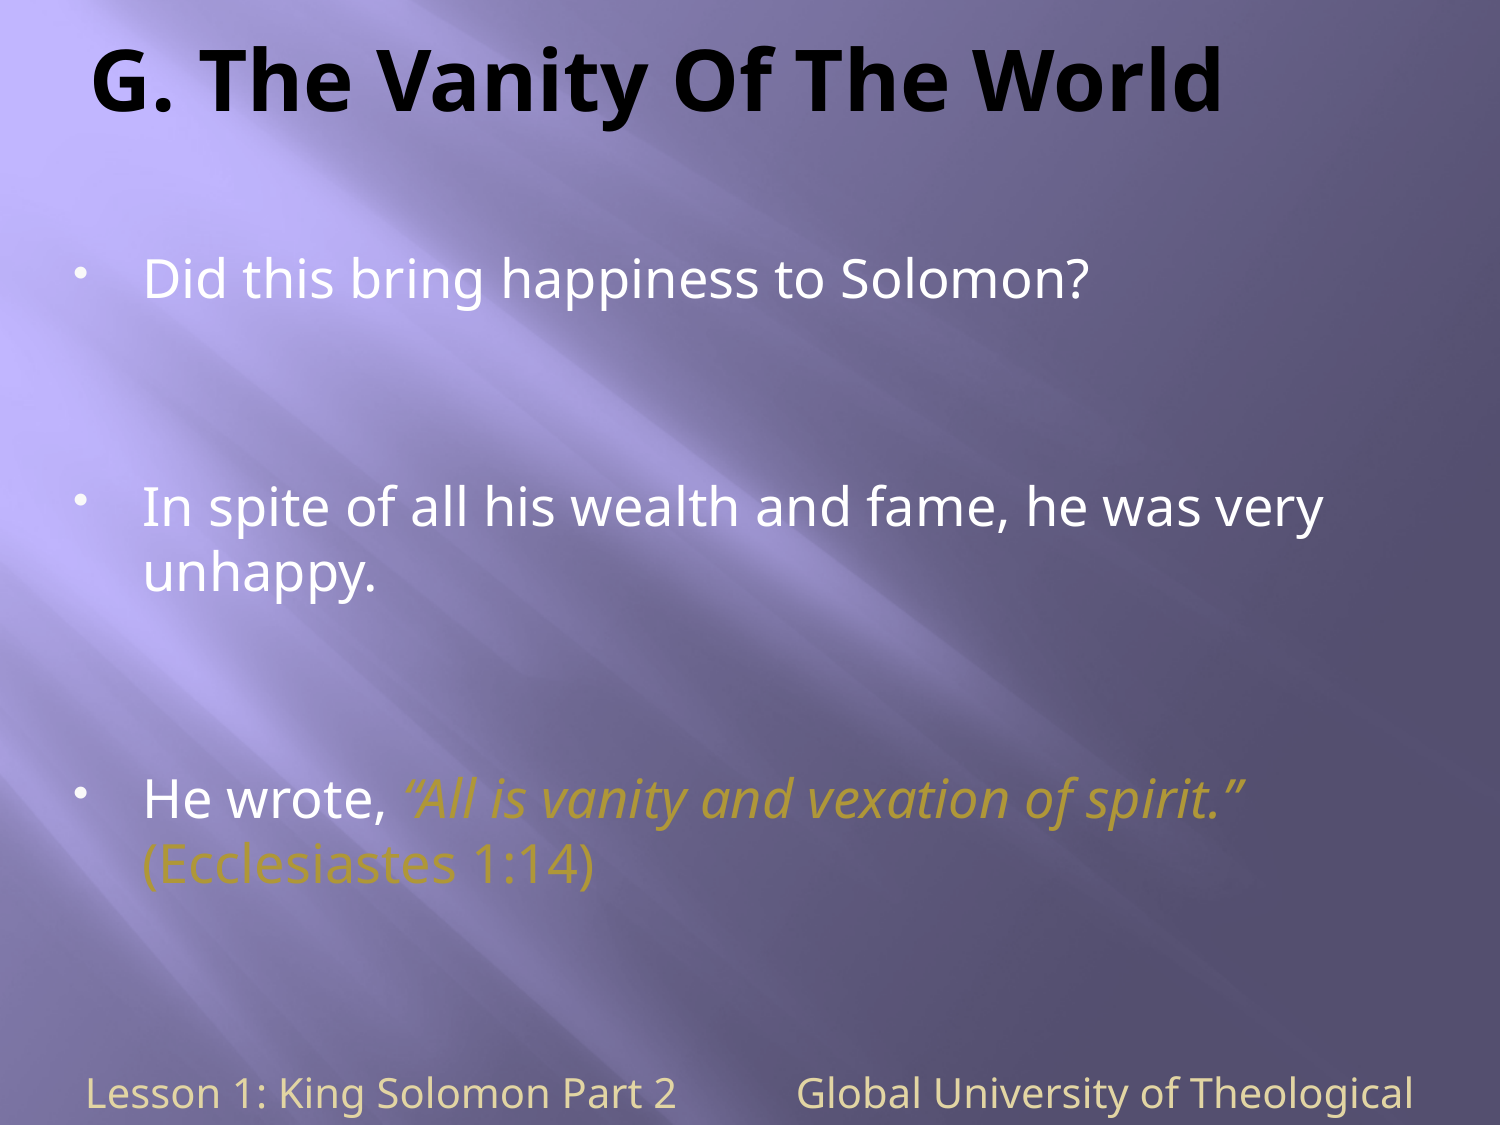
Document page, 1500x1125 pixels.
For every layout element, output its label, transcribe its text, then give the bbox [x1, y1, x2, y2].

text_box Lesson 1: King Solomon Part 2 Global University of Theological Studies [0, 1059, 1500, 1125]
list Did this bring happiness to Solomon? In spite of all his wealth and fame, he was very unhappy. He wrote, “All is vanity and vexation of spirit.” (Ecclesiastes 1:14) [37, 237, 1425, 1059]
title G. The Vanity Of The World [75, 0, 1425, 155]
